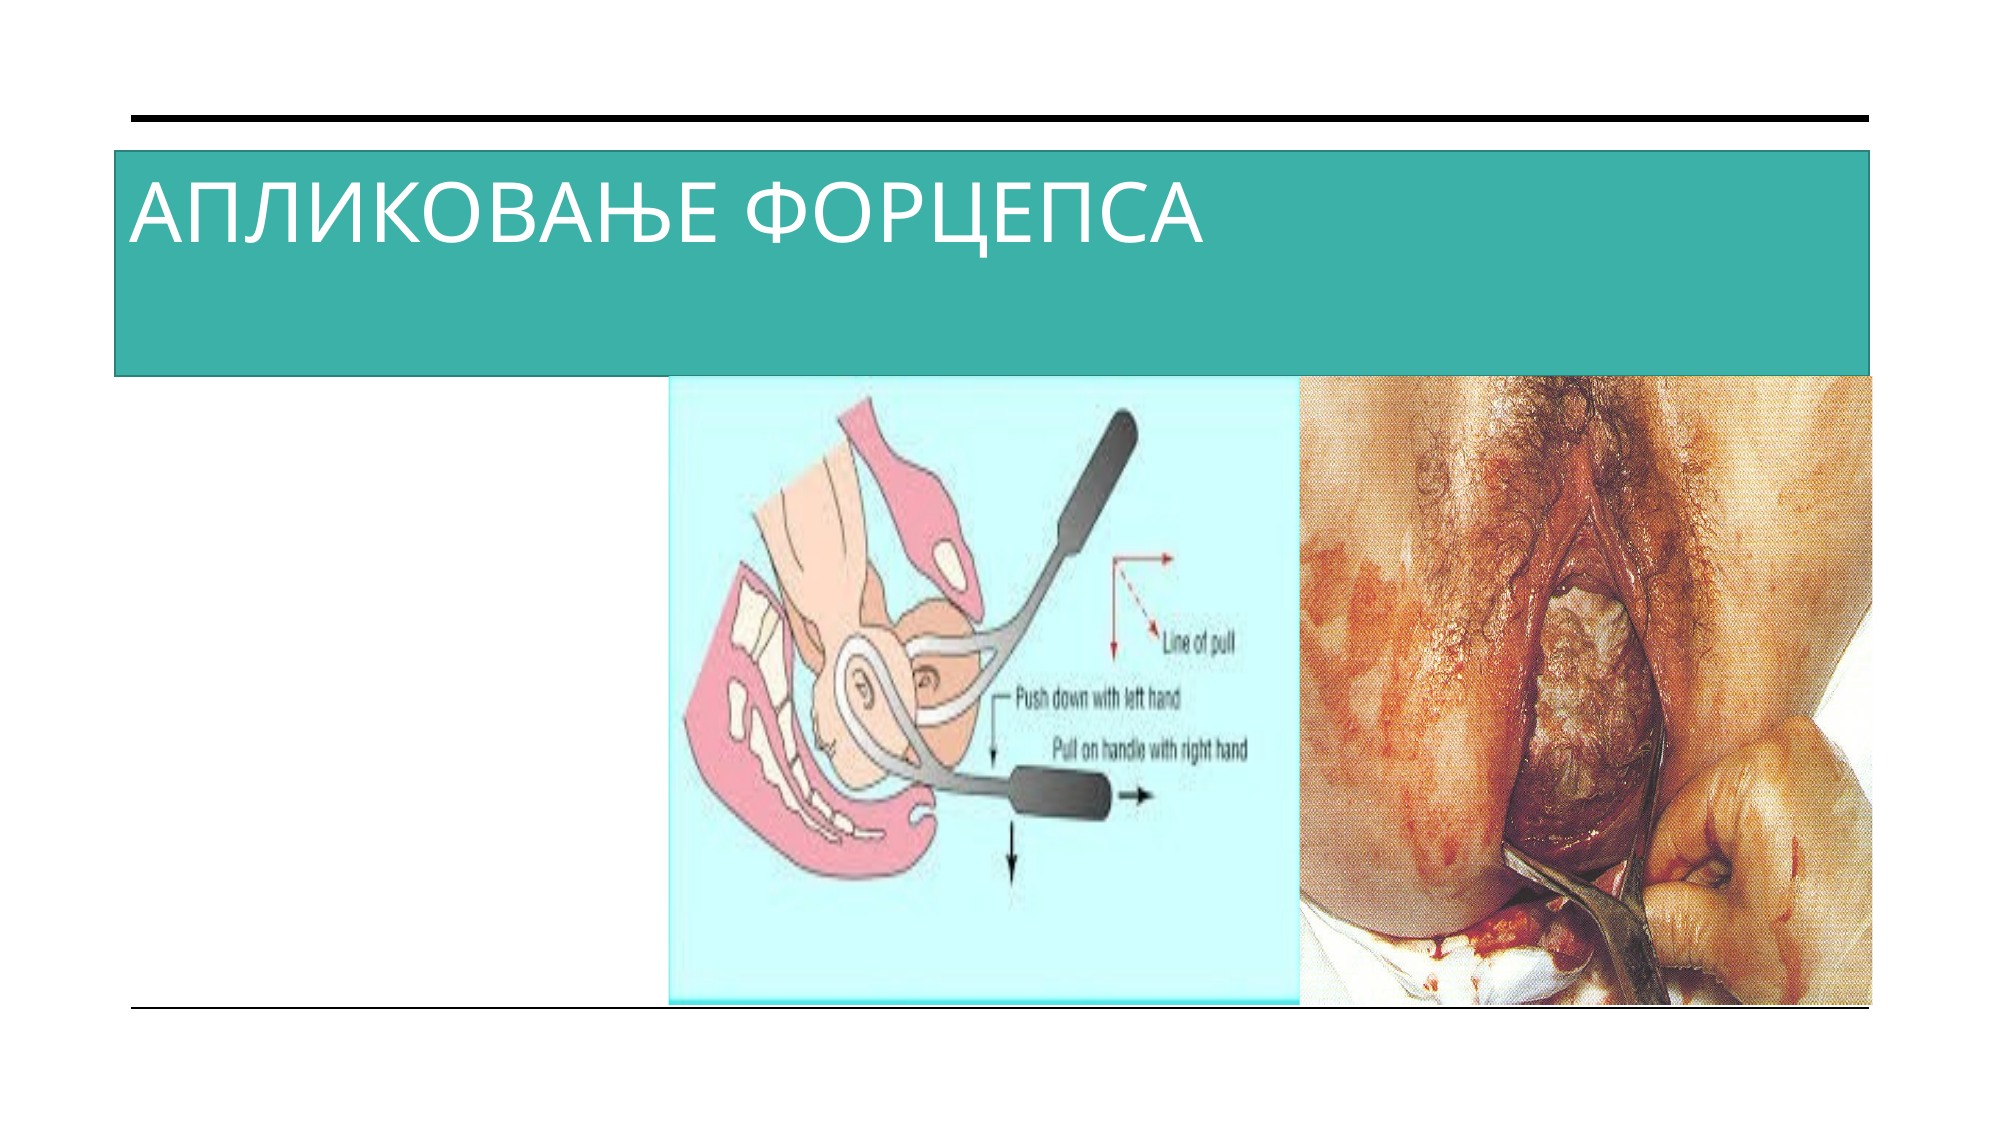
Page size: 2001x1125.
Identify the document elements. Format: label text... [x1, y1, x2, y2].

text_box [668, 376, 1299, 1005]
title Апликовање форцепса [114, 150, 1870, 377]
text_box [1299, 376, 1873, 1005]
